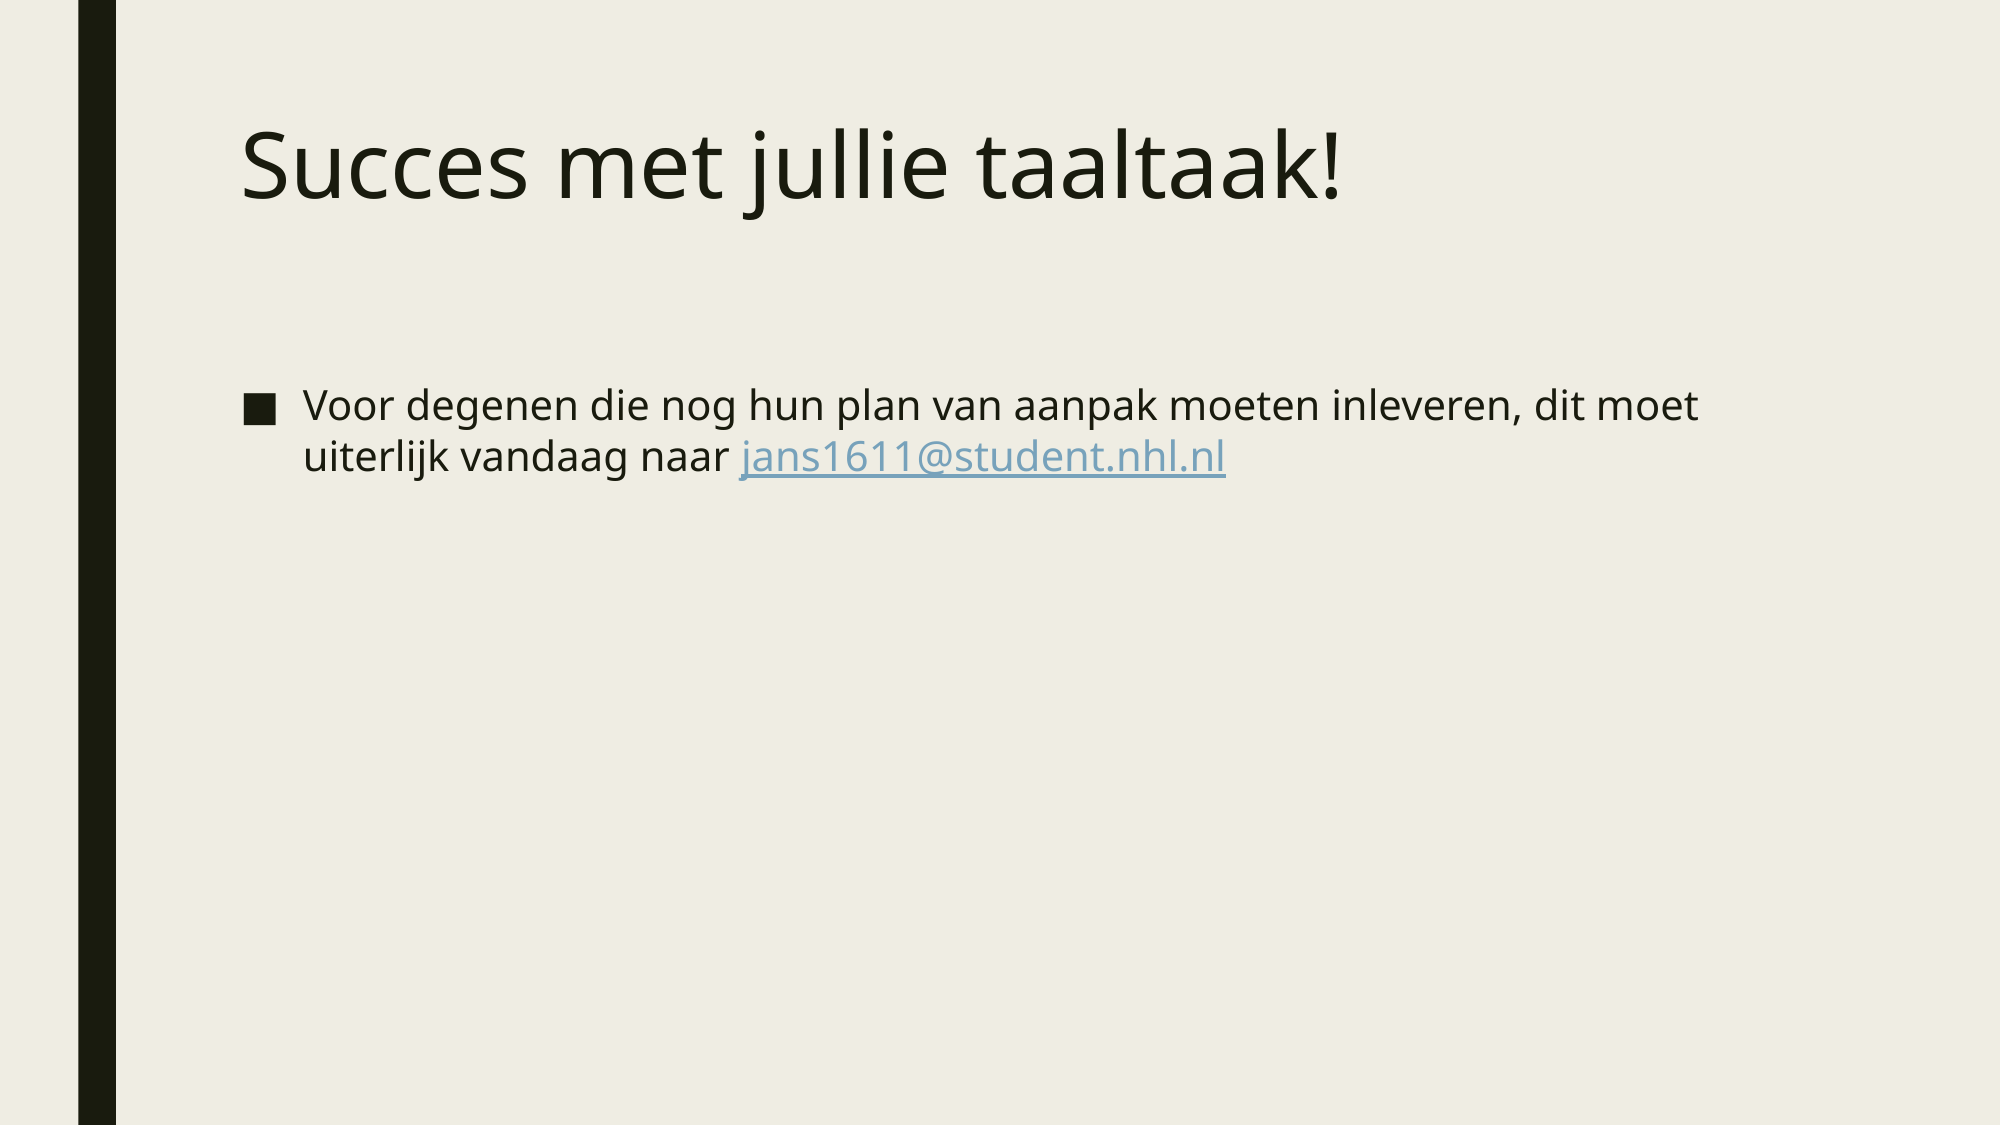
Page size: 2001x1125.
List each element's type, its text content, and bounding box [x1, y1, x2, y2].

list Voor degenen die nog hun plan van aanpak moeten inleveren, dit moet uiterlijk vandaag naar jans1611@student.nhl.nl [225, 375, 1800, 963]
title Succes met jullie taaltaak! [225, 112, 1800, 357]
